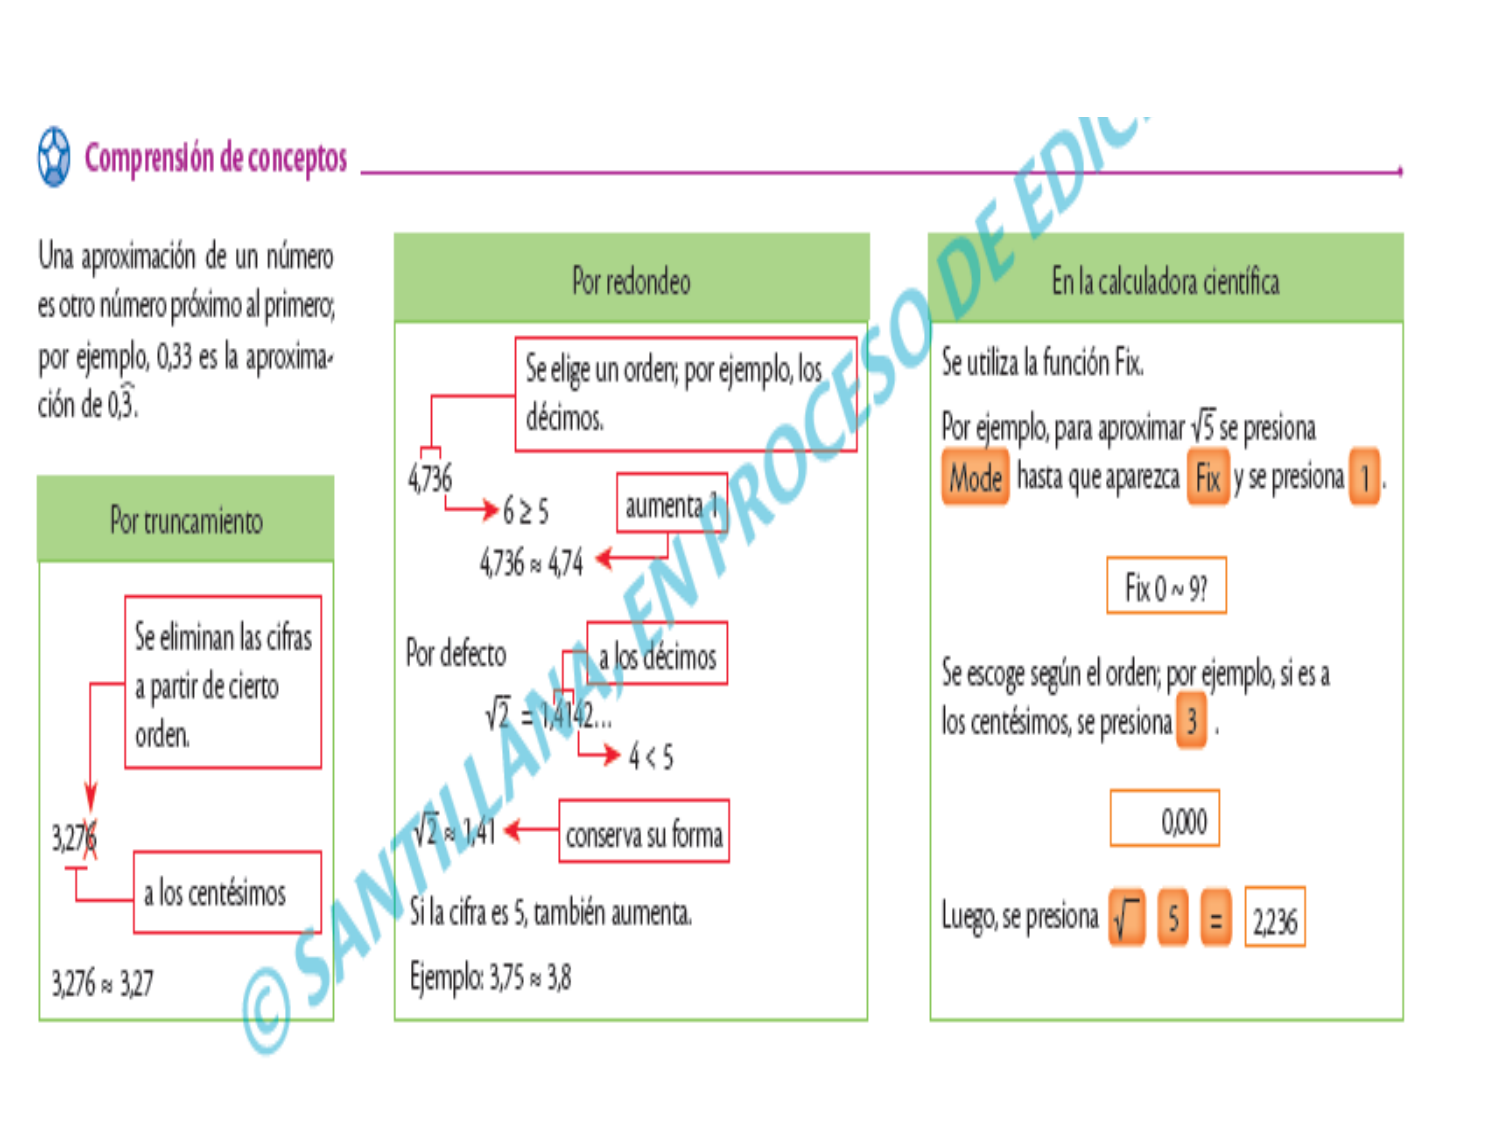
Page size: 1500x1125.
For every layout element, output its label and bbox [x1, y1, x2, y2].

picture [0, 116, 1500, 1079]
